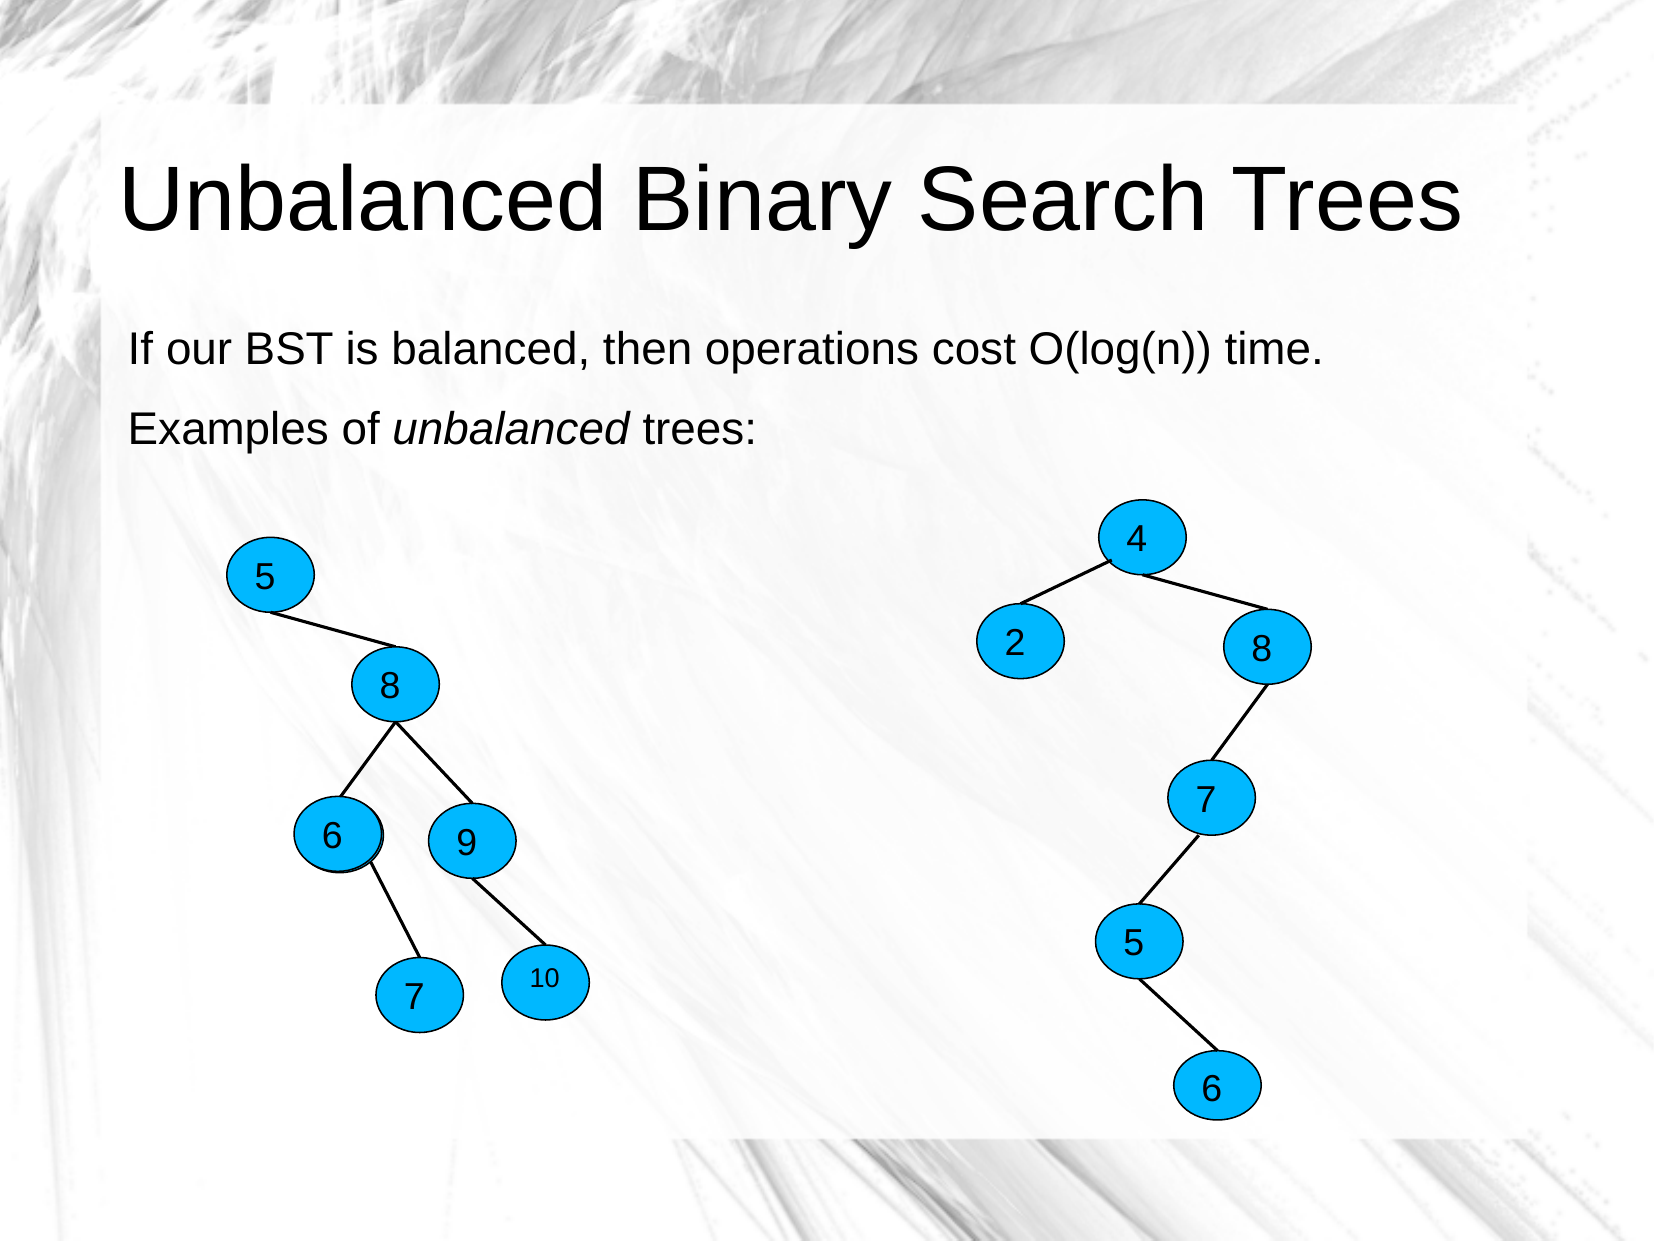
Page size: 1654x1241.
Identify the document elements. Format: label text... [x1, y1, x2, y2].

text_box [226, 537, 590, 1033]
picture [0, 0, 1654, 1241]
list If our BST is balanced, then operations cost O(log(n)) time. Examples of unbalanced trees: [118, 319, 1571, 1109]
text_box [976, 499, 1312, 1120]
title Unbalanced Binary Search Trees [118, 93, 1506, 299]
